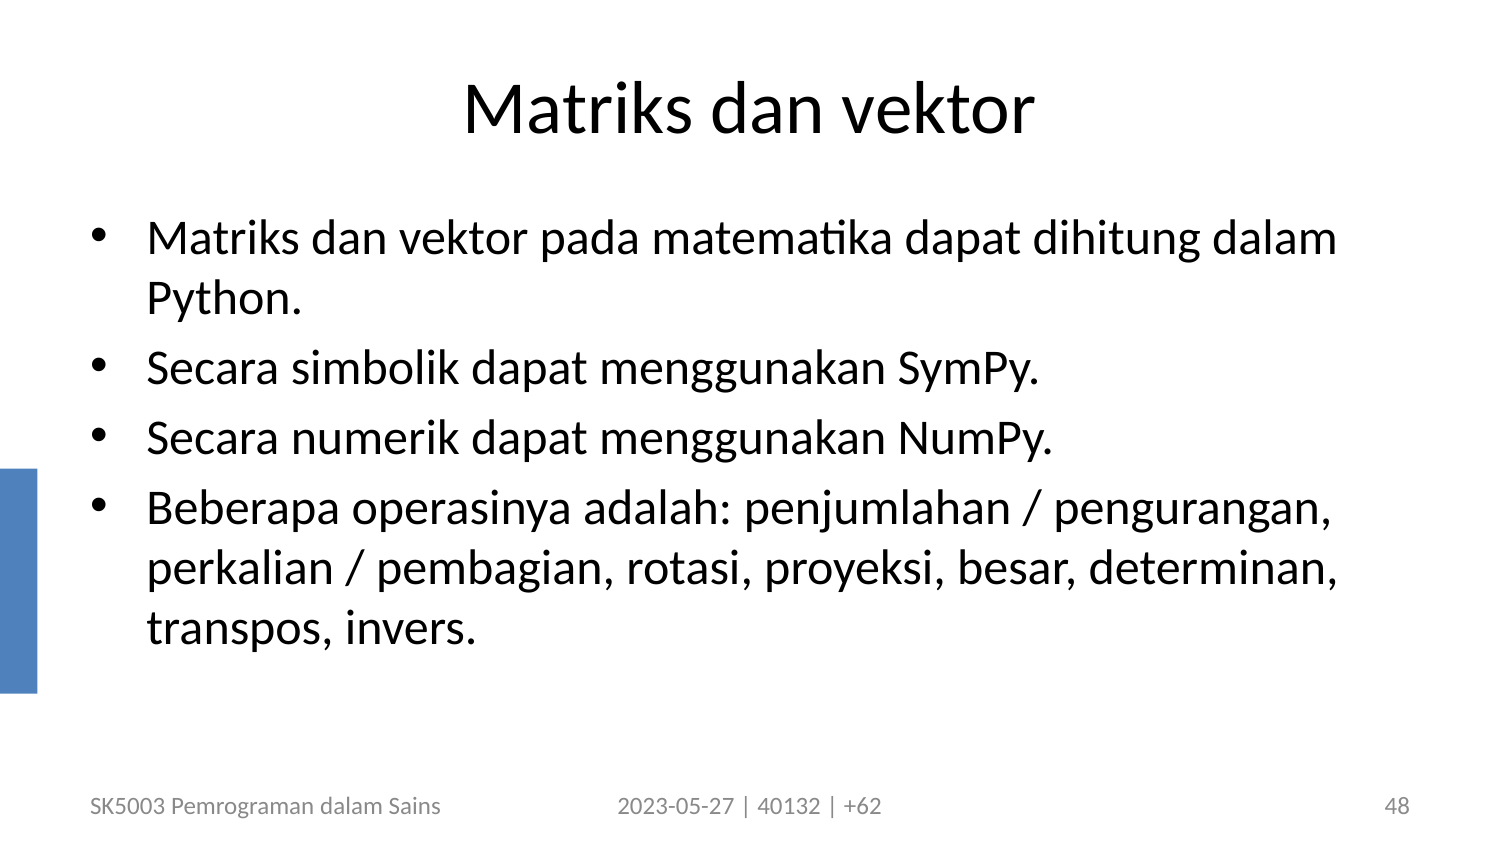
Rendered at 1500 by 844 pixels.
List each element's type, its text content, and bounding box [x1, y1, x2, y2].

title Matriks dan vektor [74, 33, 1426, 175]
slide_number 48 [1074, 782, 1425, 827]
slide_number SK5003 Pemrograman dalam Sains [75, 782, 463, 827]
list Matriks dan vektor pada matematika dapat dihitung dalam Python. Secara simbolik dapat menggunakan SymPy. Secara numerik dapat menggunakan NumPy. Beberapa operasinya adalah: penjumlahan / pengurangan, perkalian / pembagian, rotasi, proyeksi, besar, determinan, transpos, invers. [74, 196, 1426, 754]
footer 2023-05-27 | 40132 | +62 [512, 782, 988, 827]
